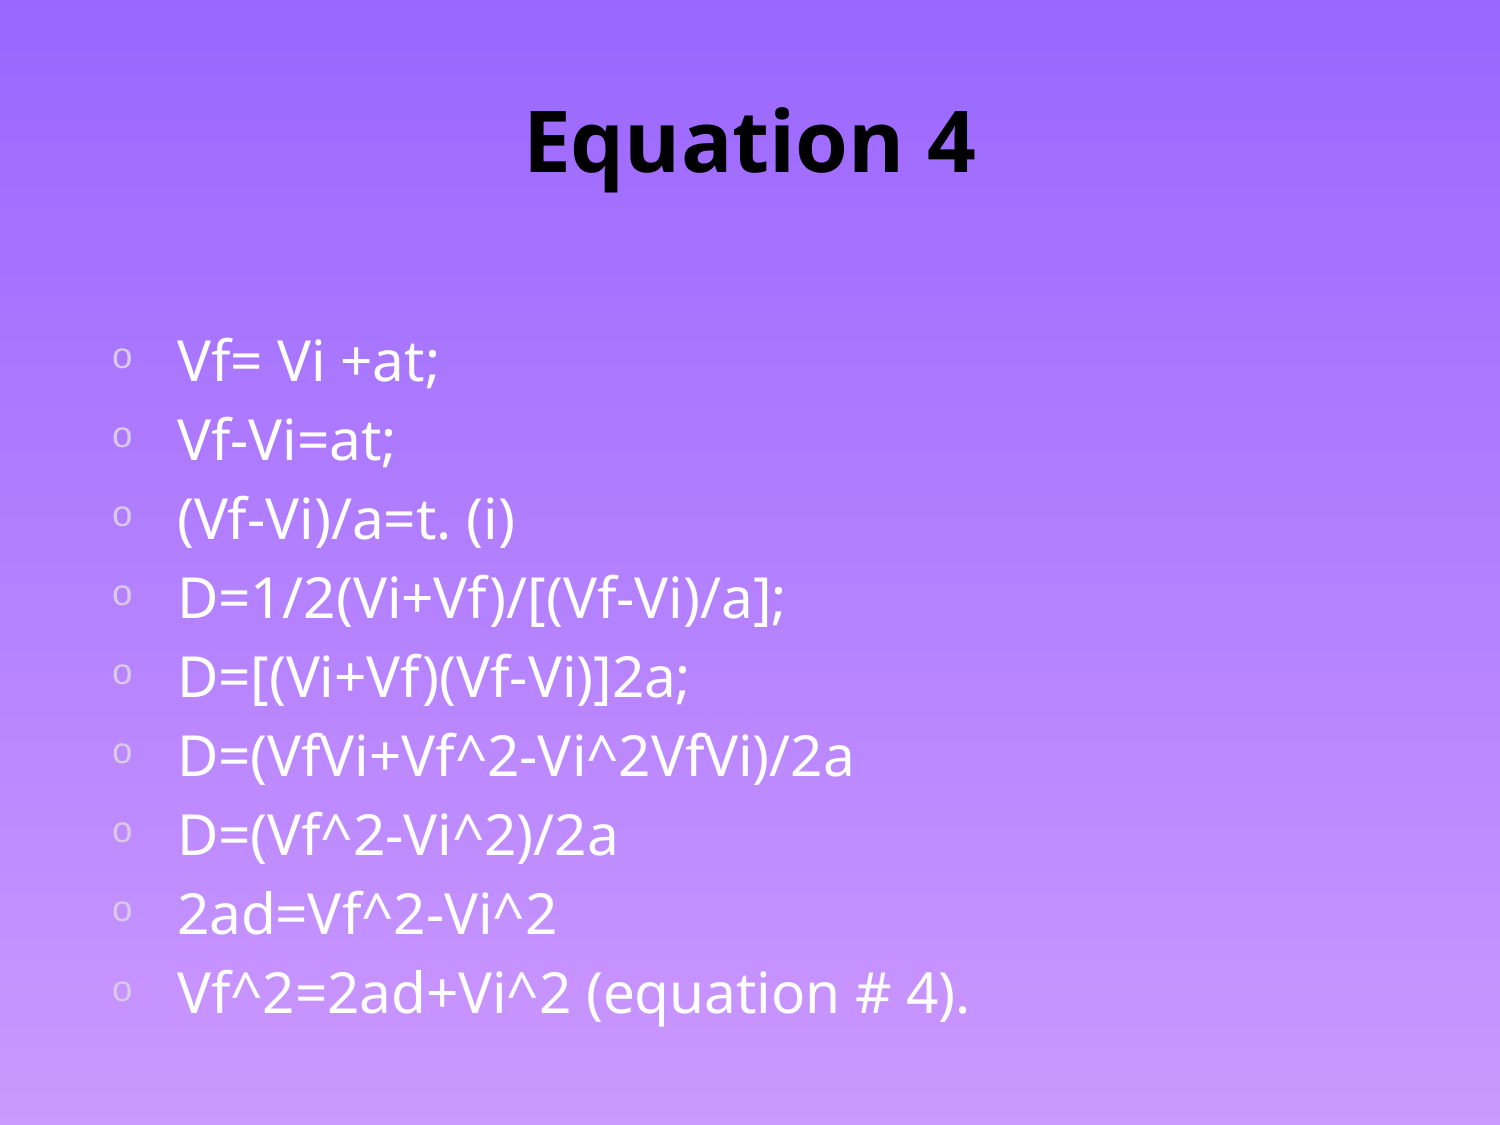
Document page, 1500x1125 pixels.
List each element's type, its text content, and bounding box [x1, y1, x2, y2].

list Vf= Vi +at; Vf-Vi=at; (Vf-Vi)/a=t. (i) D=1/2(Vi+Vf)/[(Vf-Vi)/a]; D=[(Vi+Vf)(Vf-Vi)]2a; D=(VfVi+Vf^2-Vi^2VfVi)/2a D=(Vf^2-Vi^2)/2a 2ad=Vf^2-Vi^2 Vf^2=2ad+Vi^2 (equation # 4). [75, 317, 1375, 1038]
title Equation 4 [75, 45, 1425, 233]
